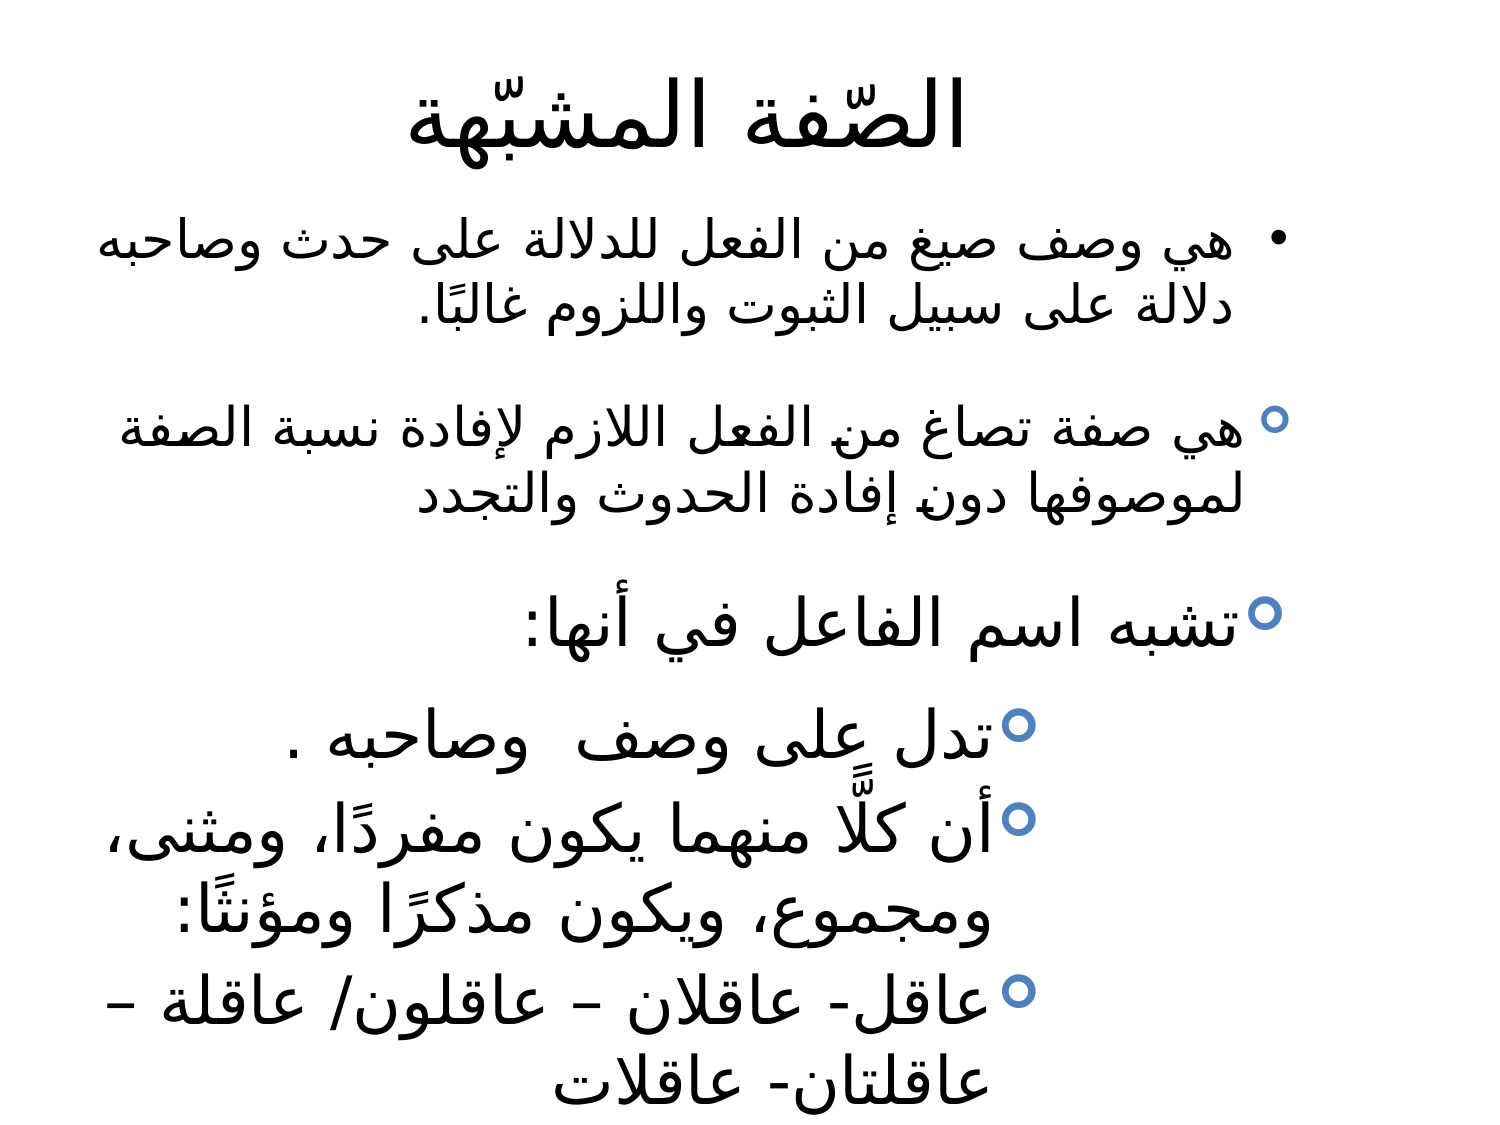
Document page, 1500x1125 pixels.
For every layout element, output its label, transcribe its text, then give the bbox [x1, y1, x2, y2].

text_box تدل على وصف وصاحبه . [75, 684, 1055, 778]
list هي وصف صيغ من الفعل للدلالة على حدث وصاحبه دلالة على سبيل الثبوت واللزوم غالبًا. [75, 196, 1300, 345]
title الصّفة المشبّهة [75, 45, 1300, 176]
text_box تشبه اسم الفاعل في أنها: [75, 571, 1301, 720]
text_box هي صفة تصاغ من الفعل اللازم لإفادة نسبة الصفة لموصوفها دون إفادة الحدوث والتجدد [75, 384, 1301, 532]
text_box أن كلًّا منهما يكون مفردًا، ومثنى، ومجموع، ويكون مذكرًا ومؤنثًا: عاقل- عاقلان – عاقلون/ عاقلة –عاقلتان- عاقلات [75, 778, 1055, 926]
